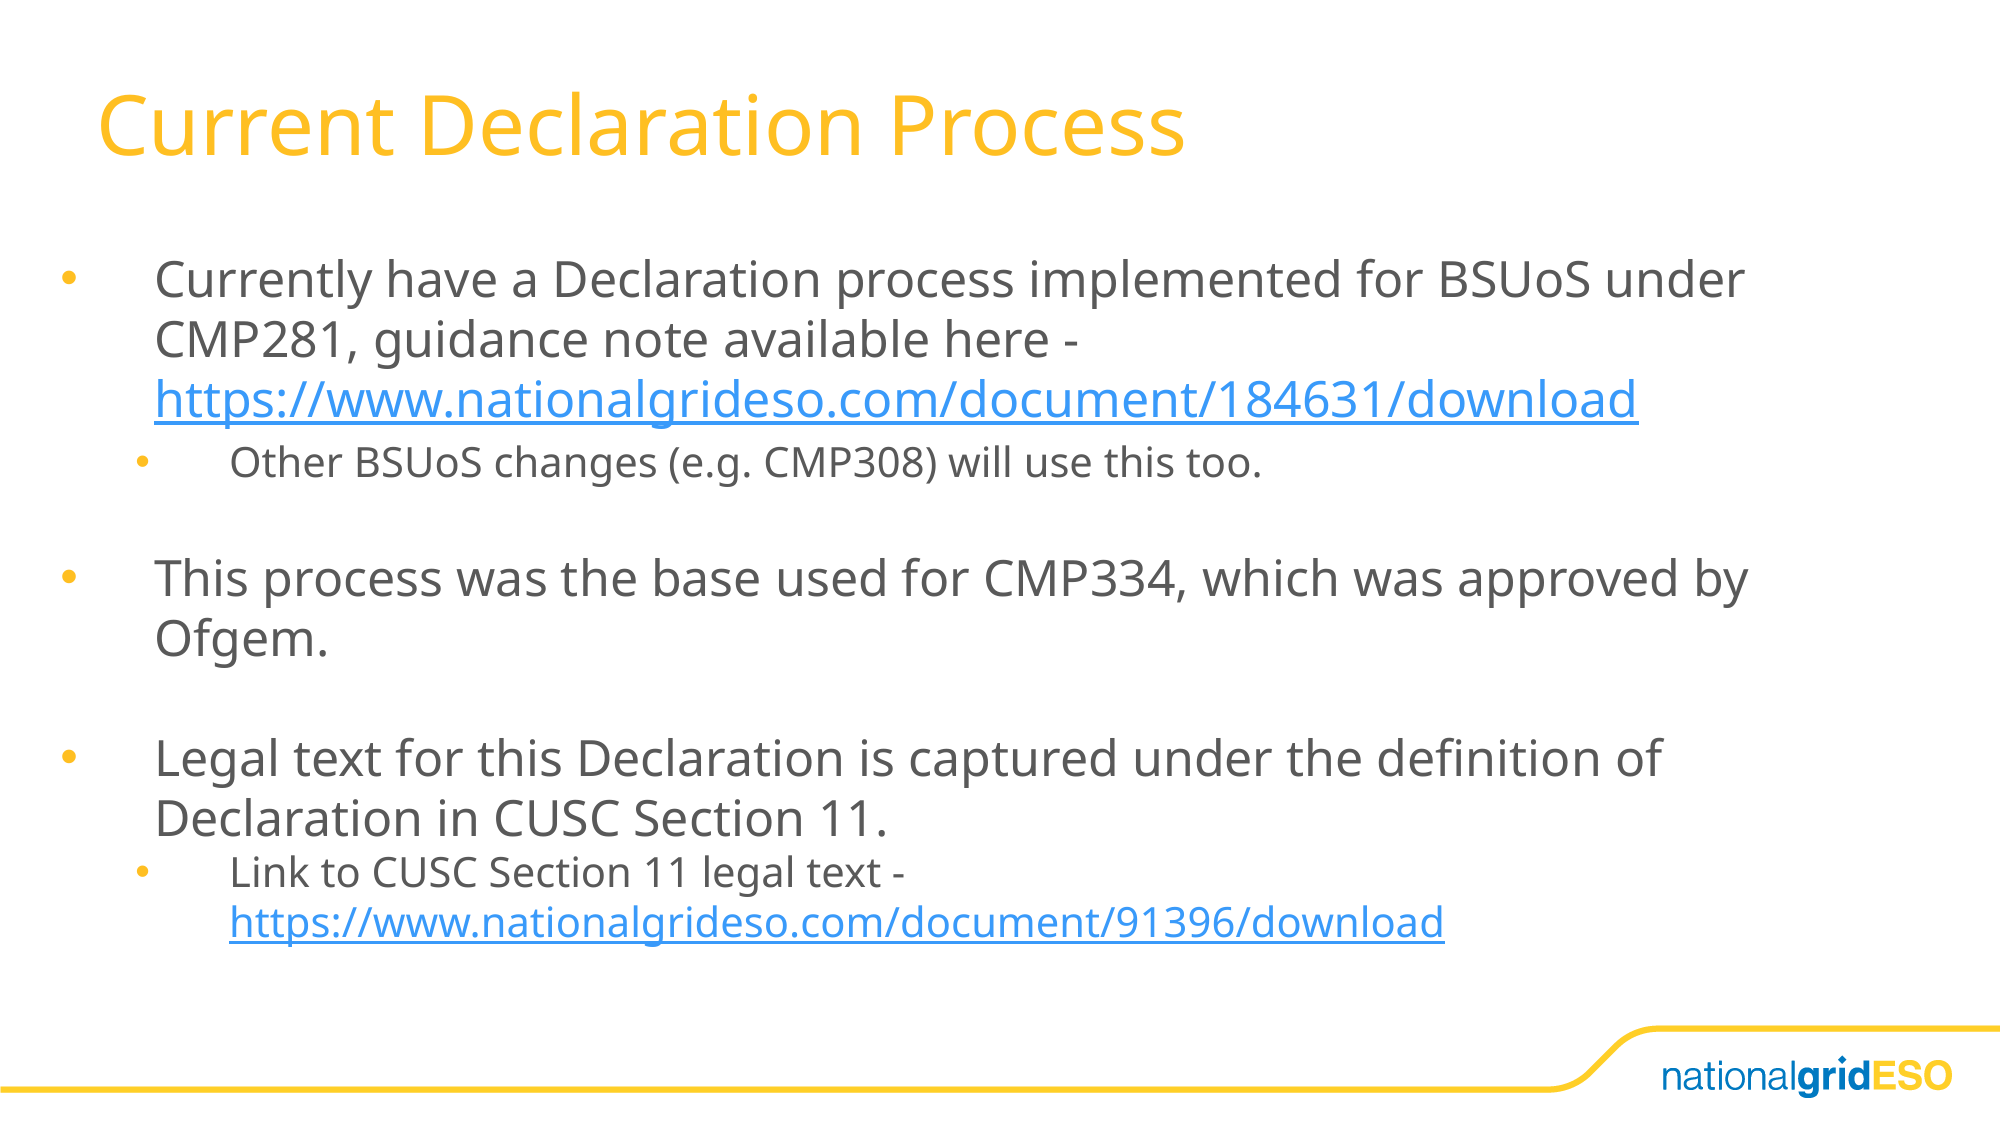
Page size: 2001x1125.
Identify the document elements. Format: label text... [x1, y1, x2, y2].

text_box Currently have a Declaration process implemented for BSUoS under CMP281, guidance note available here - https://www.nationalgrideso.com/document/184631/download Other BSUoS changes (e.g. CMP308) will use this too. This process was the base used for CMP334, which was approved by Ofgem. Legal text for this Declaration is captured under the definition of Declaration in CUSC Section 11. Link to CUSC Section 11 legal text - https://www.nationalgrideso.com/document/91396/download [45, 180, 1942, 961]
title Current Declaration Process [81, 75, 1905, 180]
picture [0, 1024, 2000, 1125]
